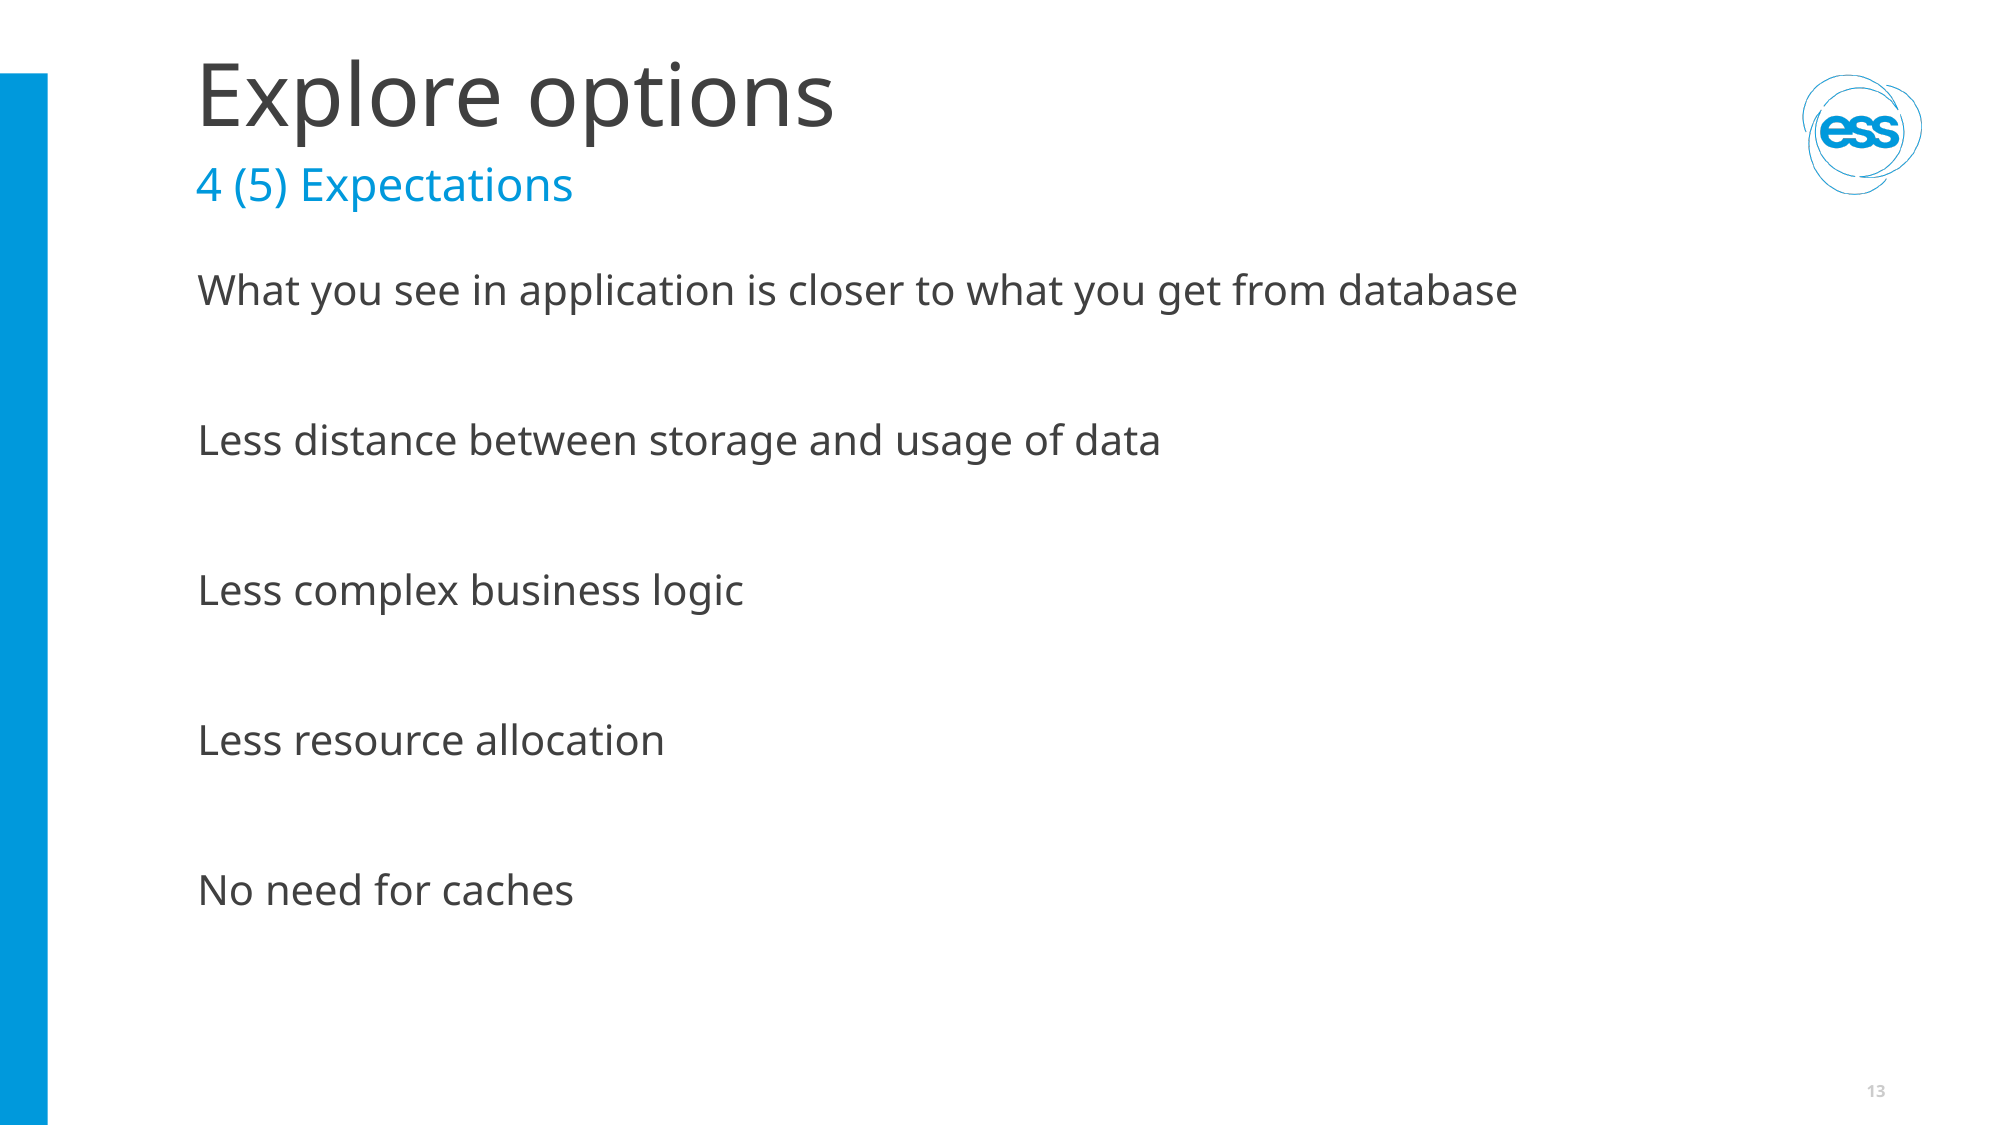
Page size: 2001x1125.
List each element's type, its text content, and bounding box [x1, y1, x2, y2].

text_box <number> [1450, 1062, 1901, 1122]
text_box What you see in application is closer to what you get from database Less distance between storage and usage of data Less complex business logic Less resource allocation No need for caches [197, 256, 1063, 1039]
text_box 4 (5) Expectations [181, 152, 1717, 236]
text_box Explore options [181, 43, 1717, 152]
text_box [1063, 256, 1883, 1039]
